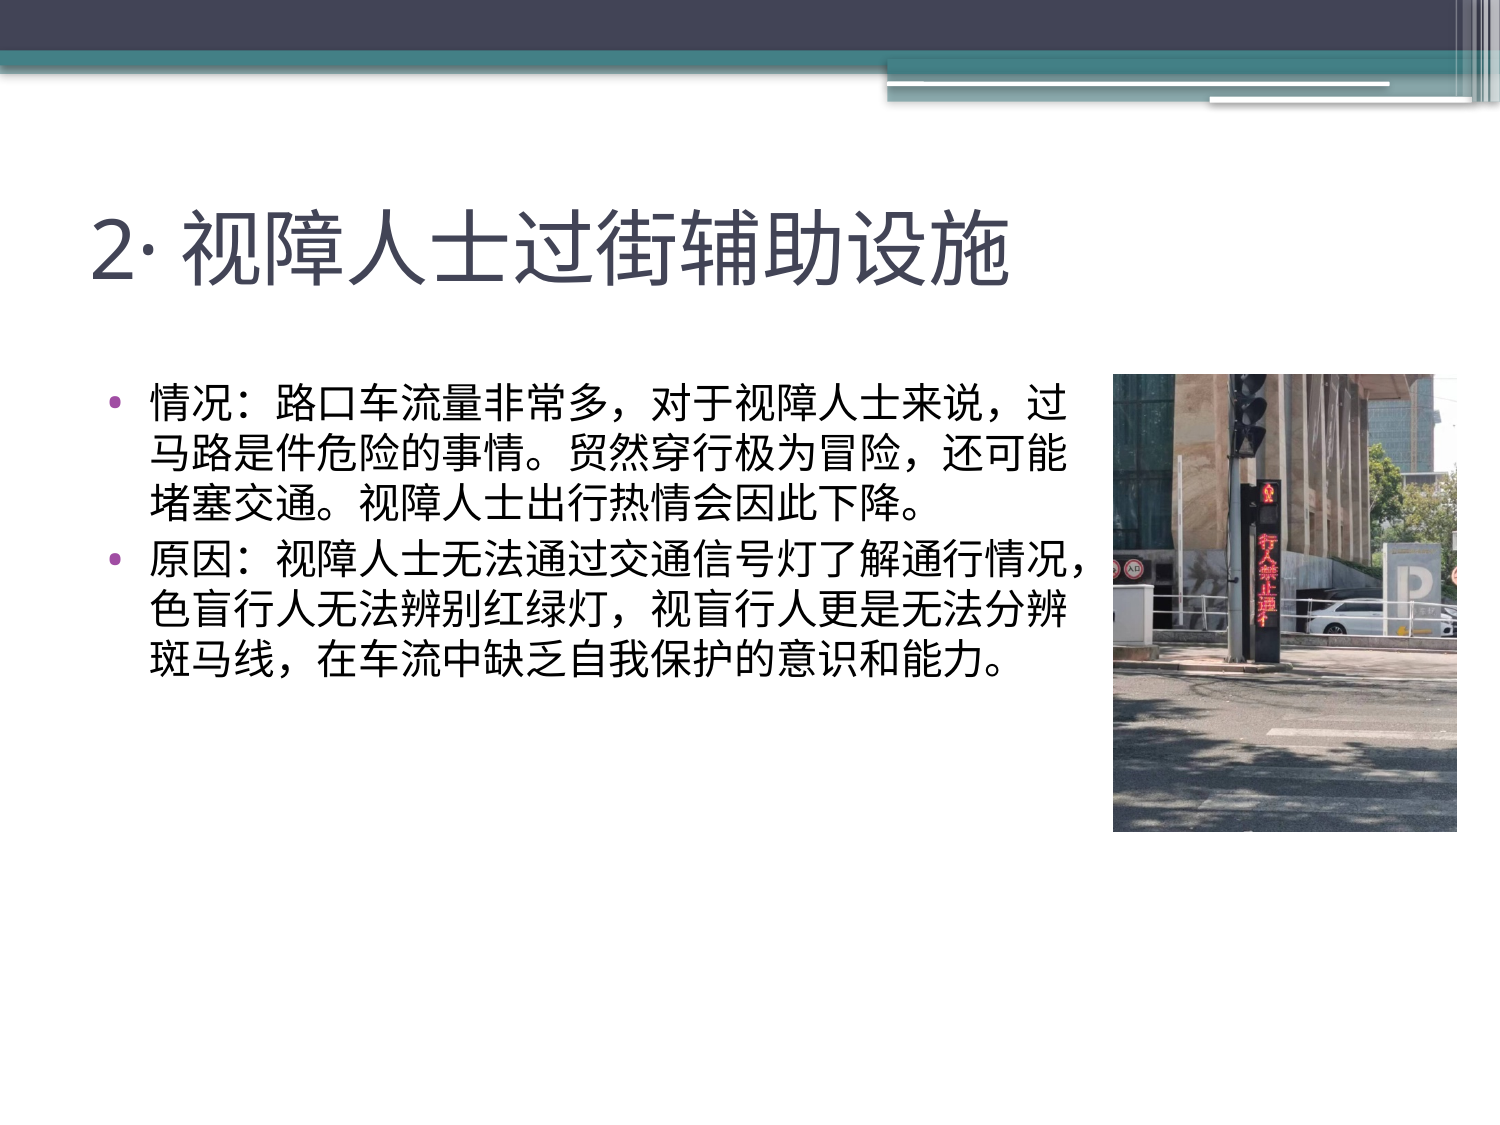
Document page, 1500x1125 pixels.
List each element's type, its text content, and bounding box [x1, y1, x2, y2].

picture [1113, 374, 1457, 833]
list 情况：路口车流量非常多，对于视障人士来说，过马路是件危险的事情。贸然穿行极为冒险，还可能堵塞交通。视障人士出行热情会因此下降。 原因：视障人士无法通过交通信号灯了解通行情况，色盲行人无法辨别红绿灯，视盲行人更是无法分辨斑马线，在车流中缺乏自我保护的意识和能力。 [75, 368, 1114, 1079]
title 2·视障人士过街辅助设施 [75, 187, 1425, 305]
